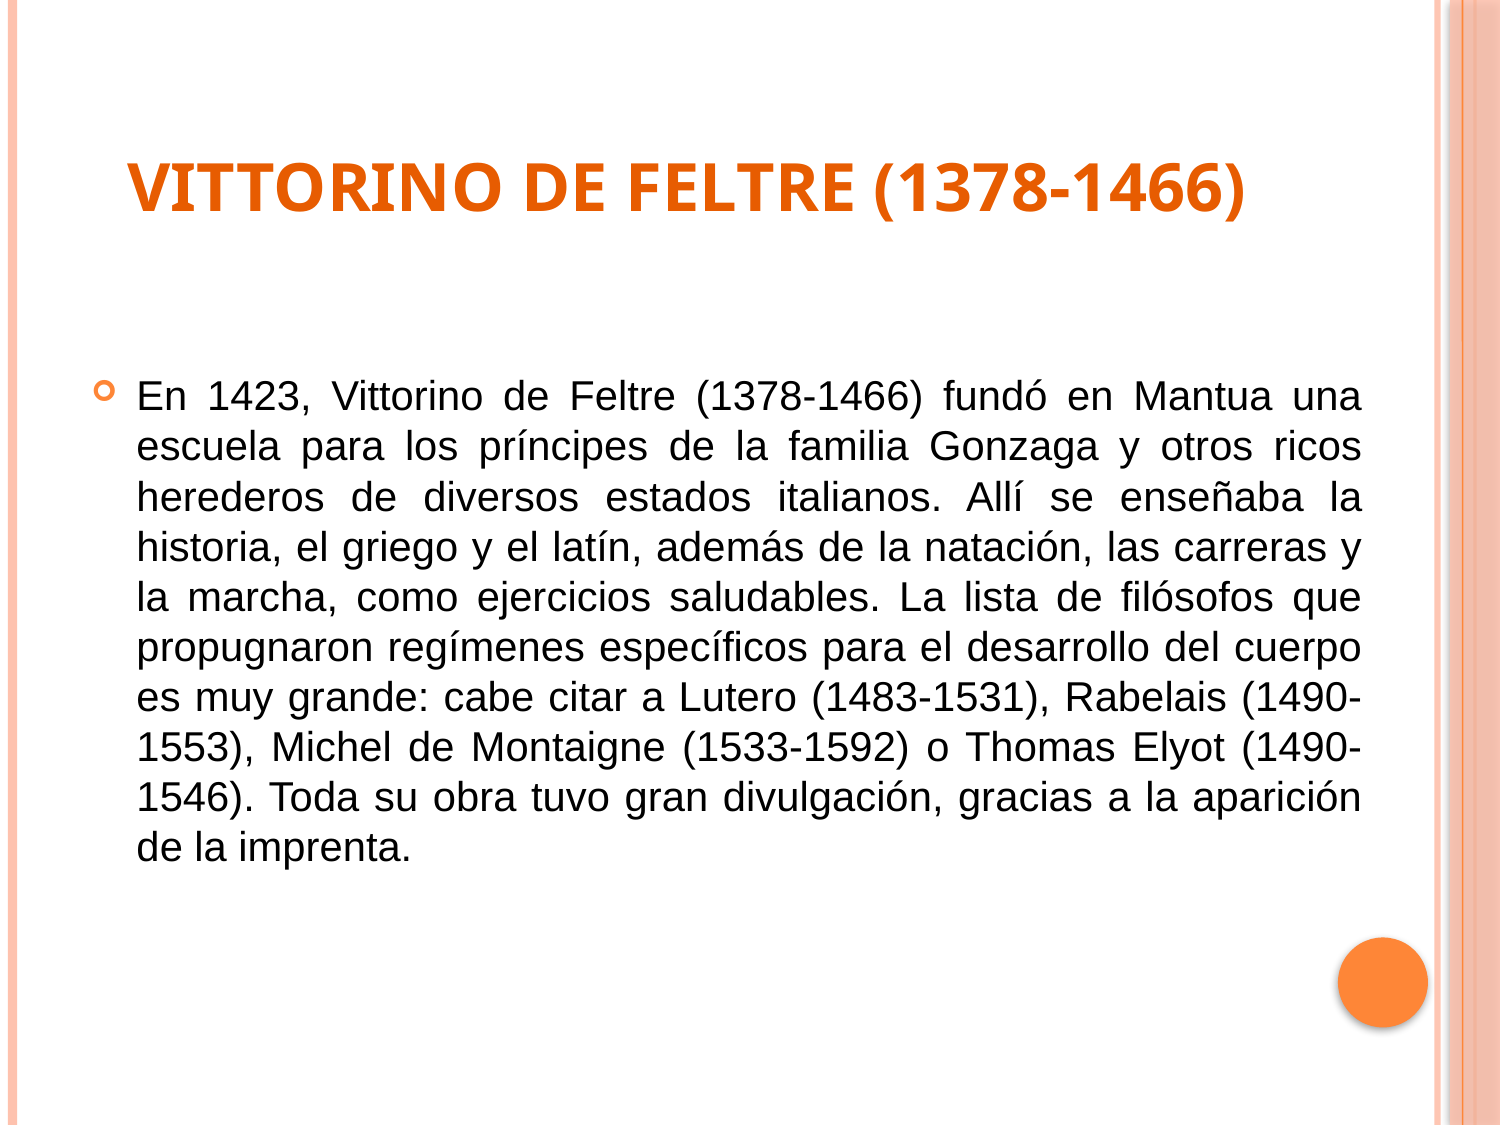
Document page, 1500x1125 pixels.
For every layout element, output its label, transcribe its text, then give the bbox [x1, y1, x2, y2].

title Vittorino de Feltre (1378-1466) [75, 45, 1300, 233]
list En 1423, Vittorino de Feltre (1378-1466) fundó en Mantua una escuela para los príncipes de la familia Gonzaga y otros ricos herederos de diversos estados italianos. Allí se enseñaba la historia, el griego y el latín, además de la natación, las carreras y la marcha, como ejercicios saludables. La lista de filósofos que propugnaron regímenes específicos para el desarrollo del cuerpo es muy grande: cabe citar a Lutero (1483-1531), Rabelais (1490-1553), Michel de Montaigne (1533-1592) o Thomas Elyot (1490-1546). Toda su obra tuvo gran divulgación, gracias a la aparición de la imprenta. [76, 361, 1378, 1125]
